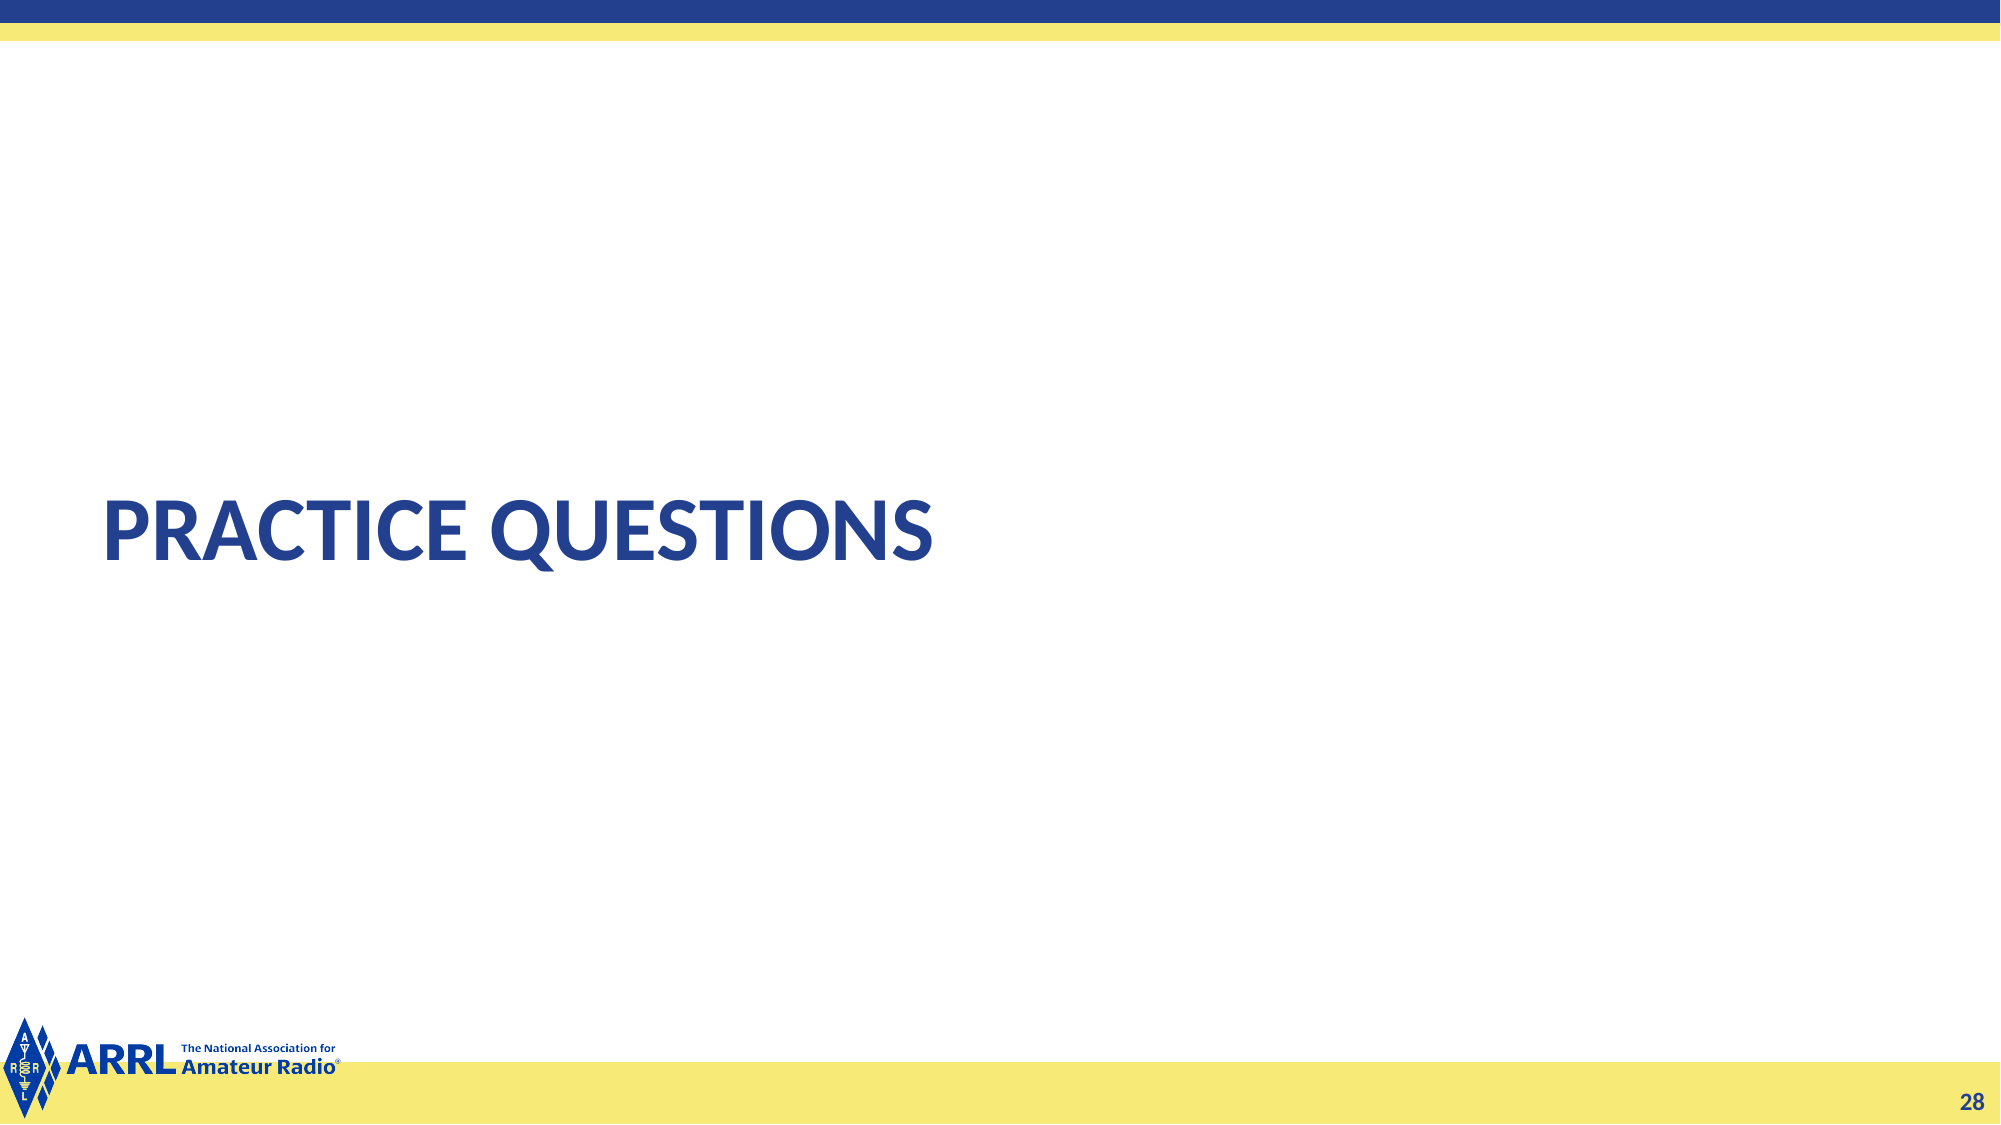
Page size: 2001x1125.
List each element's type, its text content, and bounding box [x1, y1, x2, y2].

title PRACTICE QUESTIONS [87, 437, 1888, 625]
picture [1, 1015, 342, 1121]
